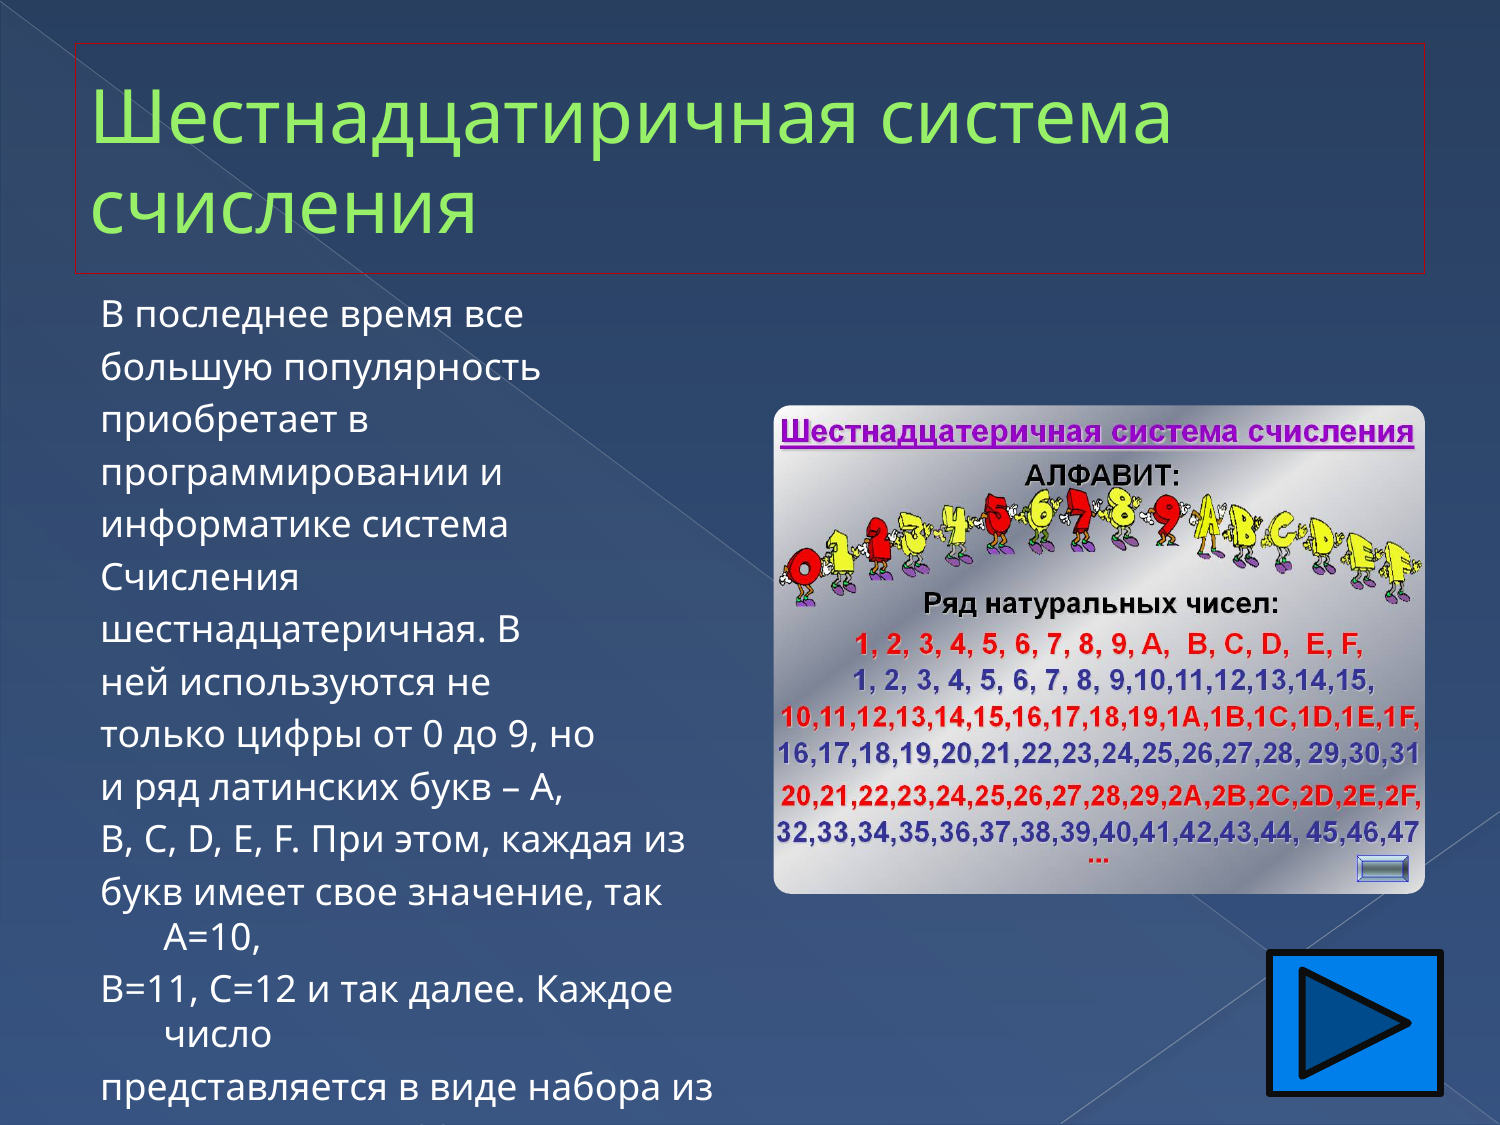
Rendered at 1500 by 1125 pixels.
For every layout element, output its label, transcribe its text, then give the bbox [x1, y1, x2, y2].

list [773, 405, 1426, 895]
text_box [1266, 949, 1444, 1097]
title Шестнадцатиричная система счисления [75, 43, 1425, 274]
list В последнее время все большую популярность приобретает в программировании и информатике система Счисления шестнадцатеричная. В ней используются не только цифры от 0 до 9, но и ряд латинских букв – A, B, C, D, E, F. При этом, каждая из букв имеет свое значение, так A=10, B=11, C=12 и так далее. Каждое число представляется в виде набора из четырех знаков: 001F. [75, 282, 738, 1025]
